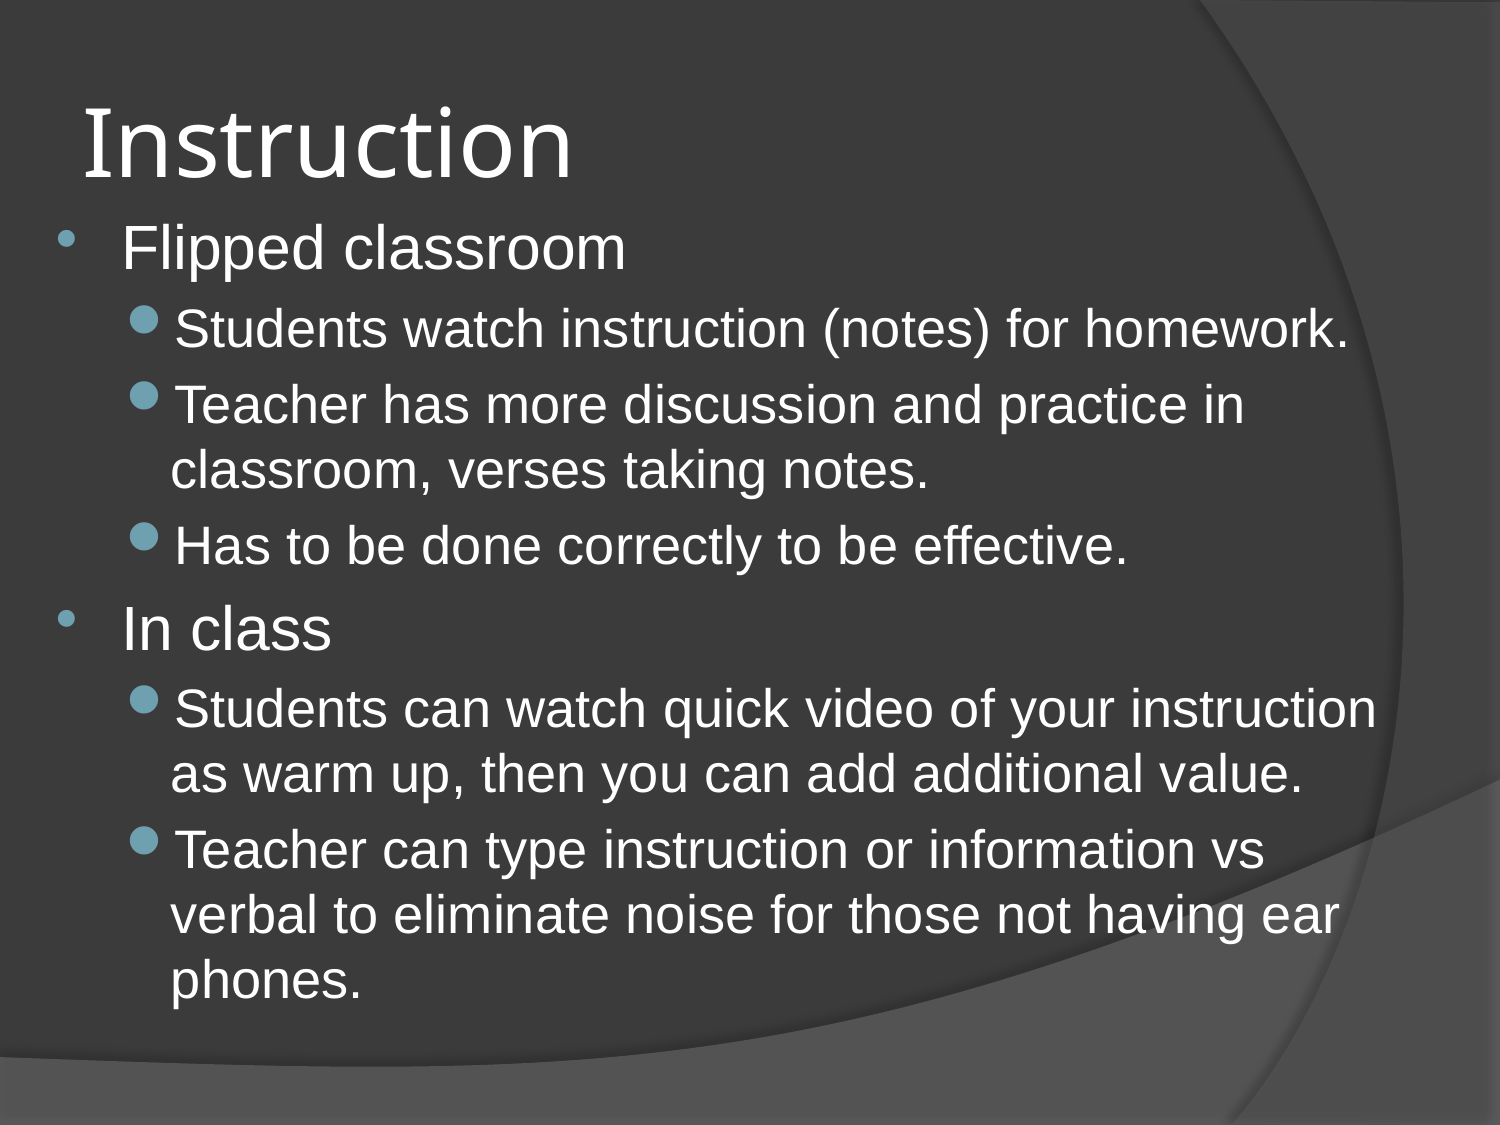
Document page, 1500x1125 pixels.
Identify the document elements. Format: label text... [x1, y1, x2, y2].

title Instruction [75, 45, 1300, 200]
list Flipped classroom Students watch instruction (notes) for homework. Teacher has more discussion and practice in classroom, verses taking notes. Has to be done correctly to be effective. In class Students can watch quick video of your instruction as warm up, then you can add additional value. Teacher can type instruction or information vs verbal to eliminate noise for those not having ear phones. [37, 200, 1438, 1050]
